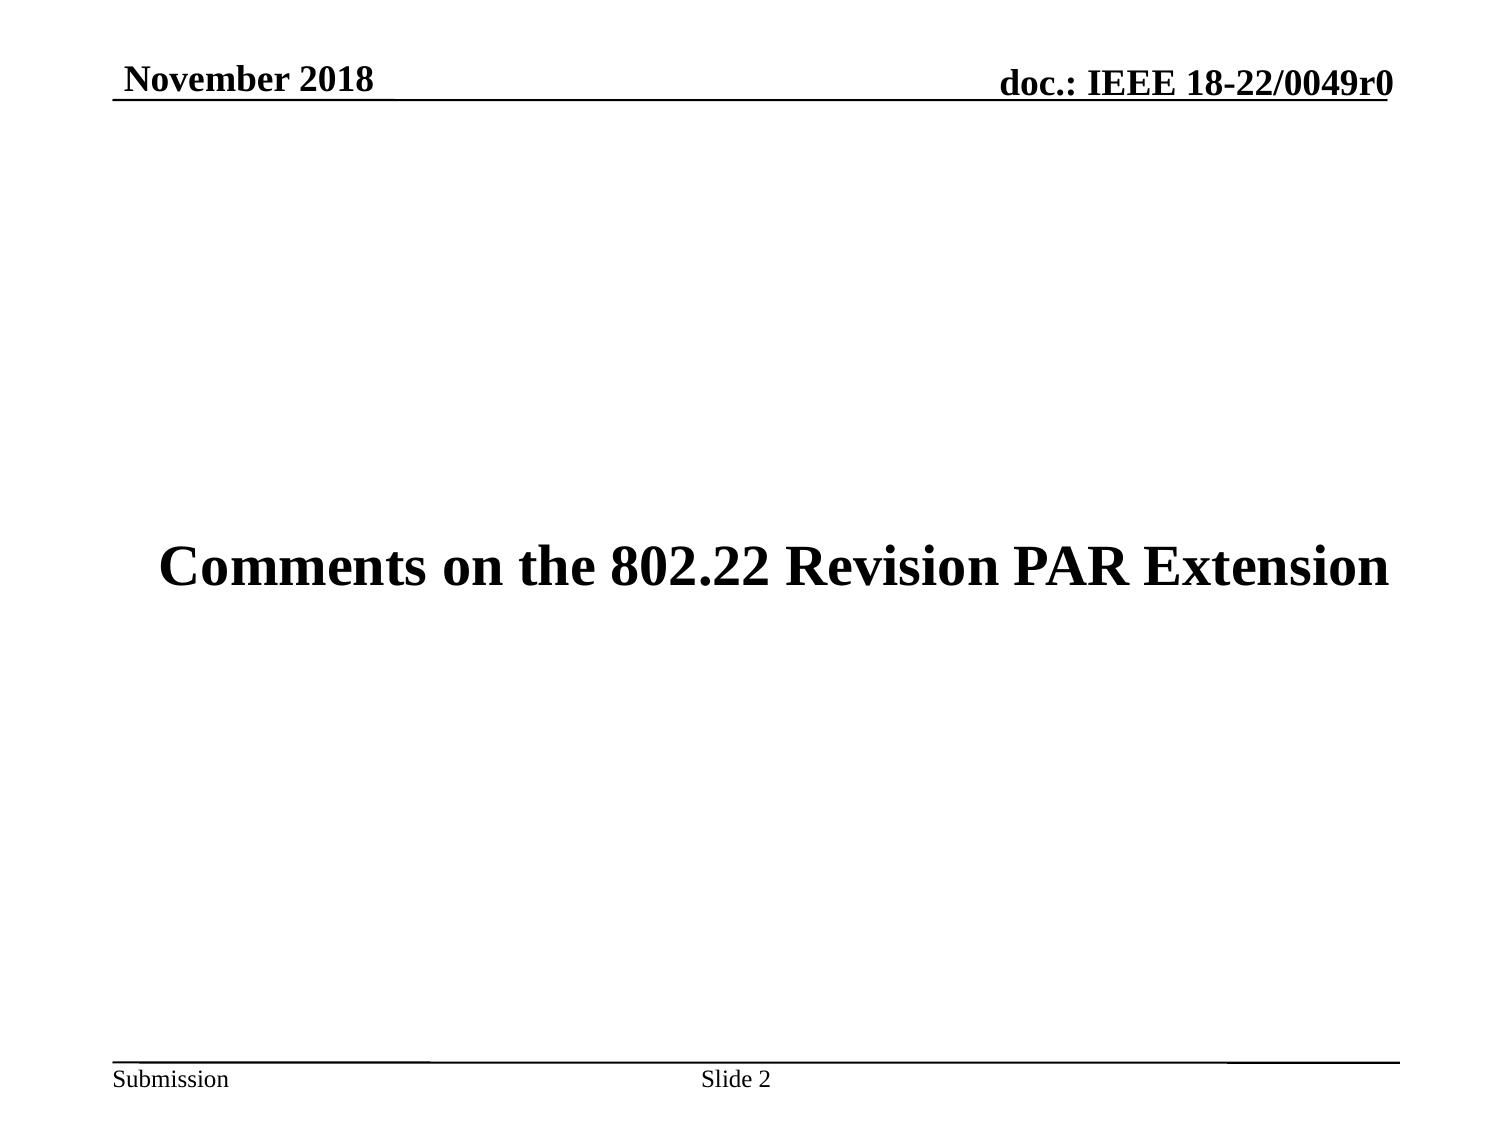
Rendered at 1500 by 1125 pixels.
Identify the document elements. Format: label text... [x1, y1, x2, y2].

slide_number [114, 54, 423, 100]
slide_number Slide 2 [672, 1061, 800, 1123]
title Comments on the 802.22 Revision PAR Extension [137, 506, 1413, 619]
